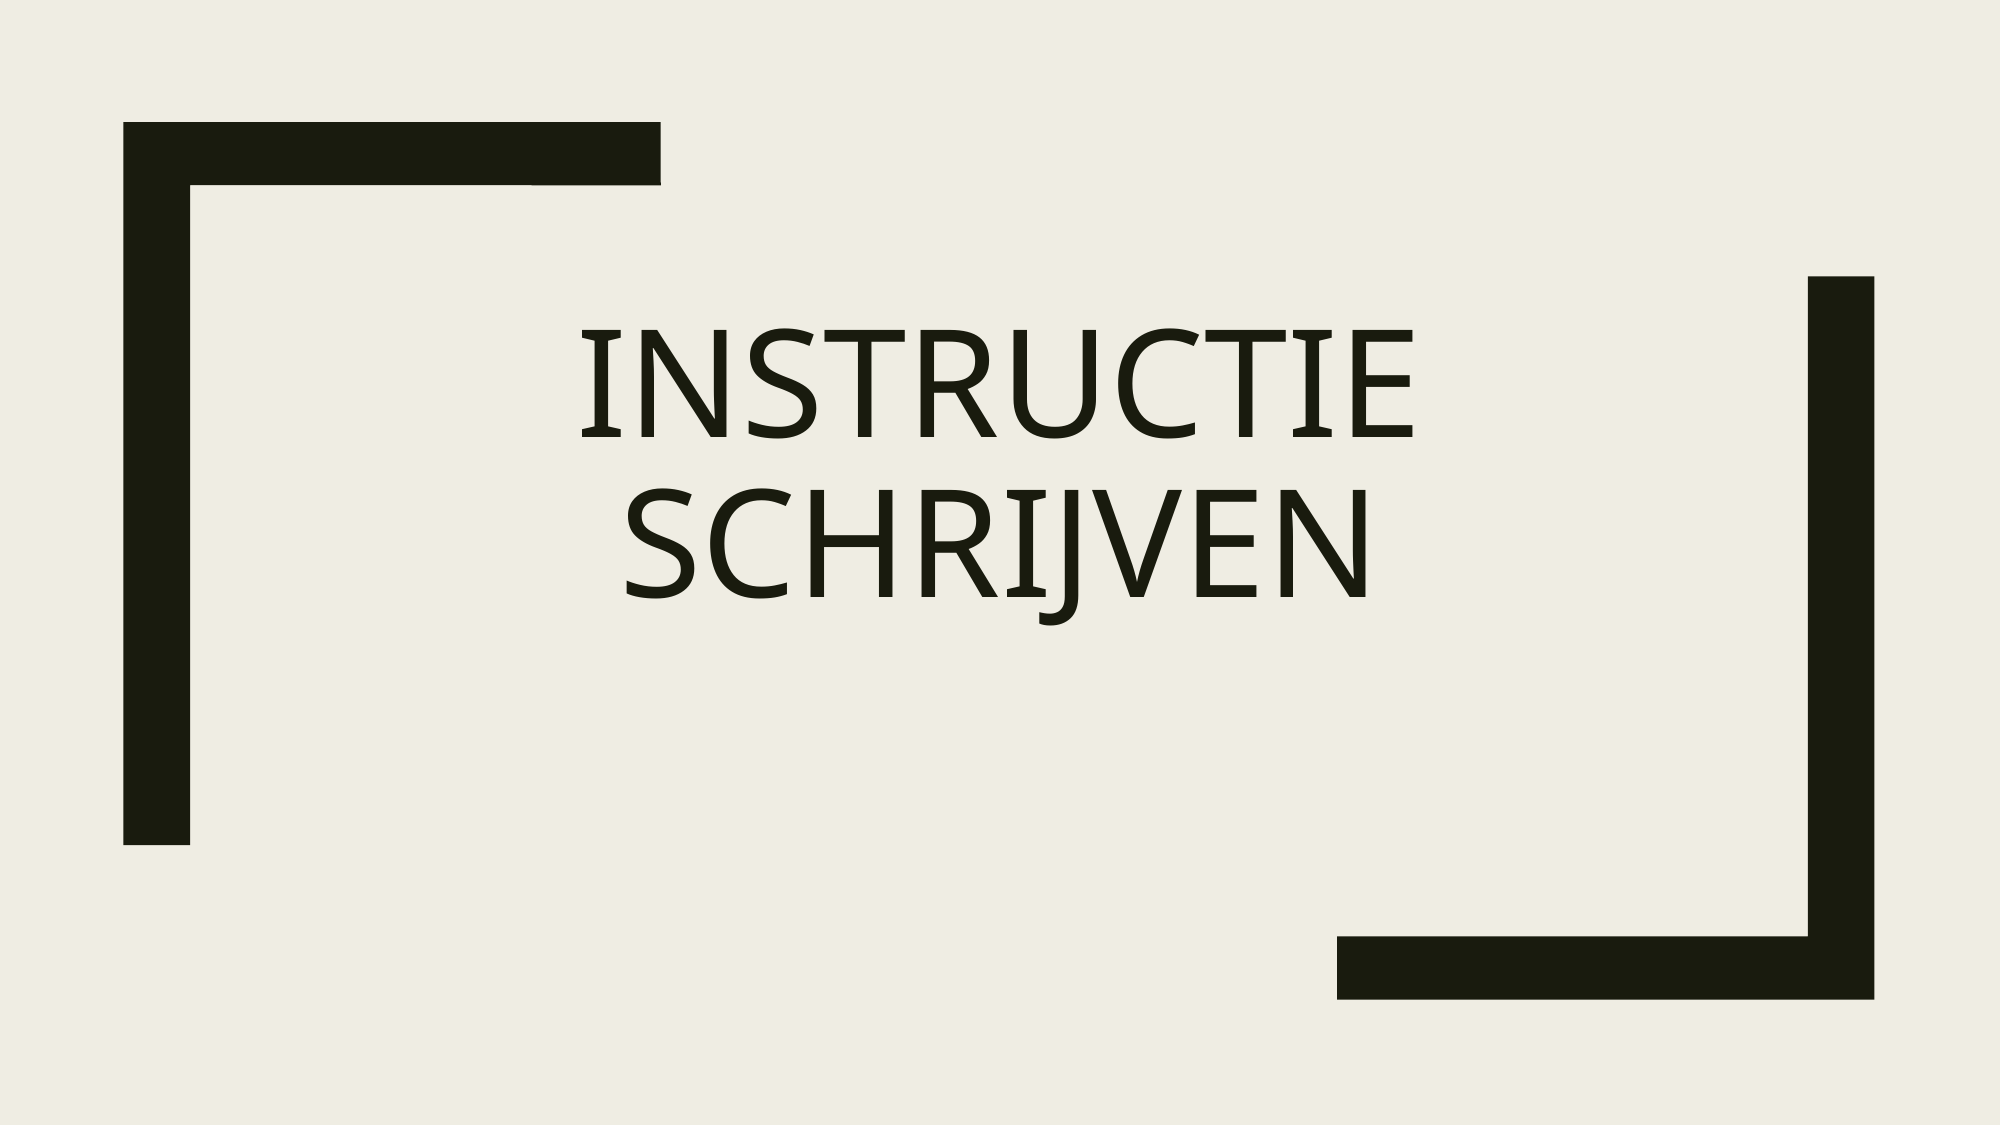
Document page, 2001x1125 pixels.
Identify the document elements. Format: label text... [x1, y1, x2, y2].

title Instructie schrijven [314, 293, 1686, 638]
